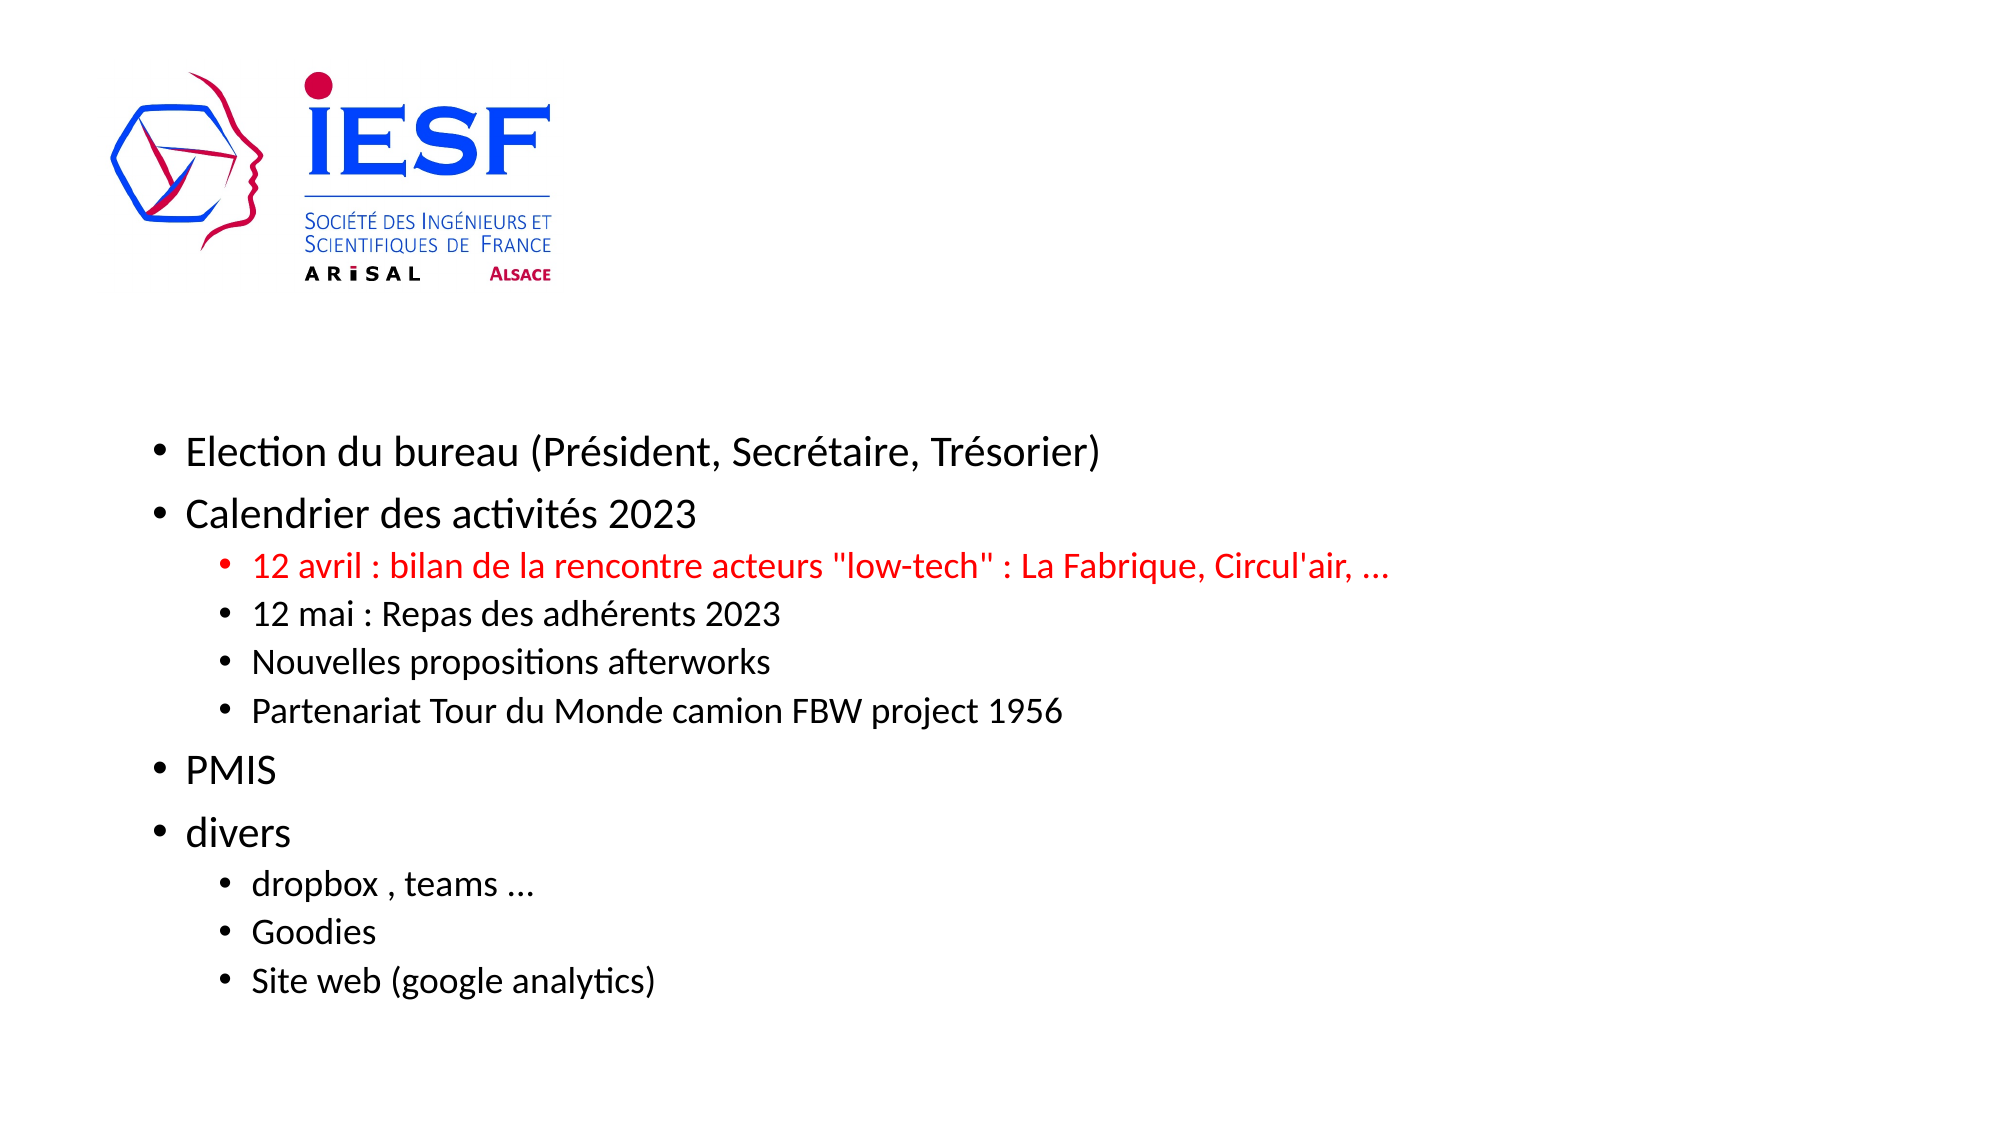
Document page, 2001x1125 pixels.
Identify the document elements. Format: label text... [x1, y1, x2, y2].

list Election du bureau (Président, Secrétaire, Trésorier) Calendrier des activités 2023 12 avril : bilan de la rencontre acteurs "low-tech" : La Fabrique, Circul'air, ... 12 mai : Repas des adhérents 2023 Nouvelles propositions afterworks Partenariat Tour du Monde camion FBW project 1956 PMIS divers dropbox , teams ... Goodies Site web (google analytics) [137, 420, 1863, 1014]
picture [97, 59, 564, 293]
